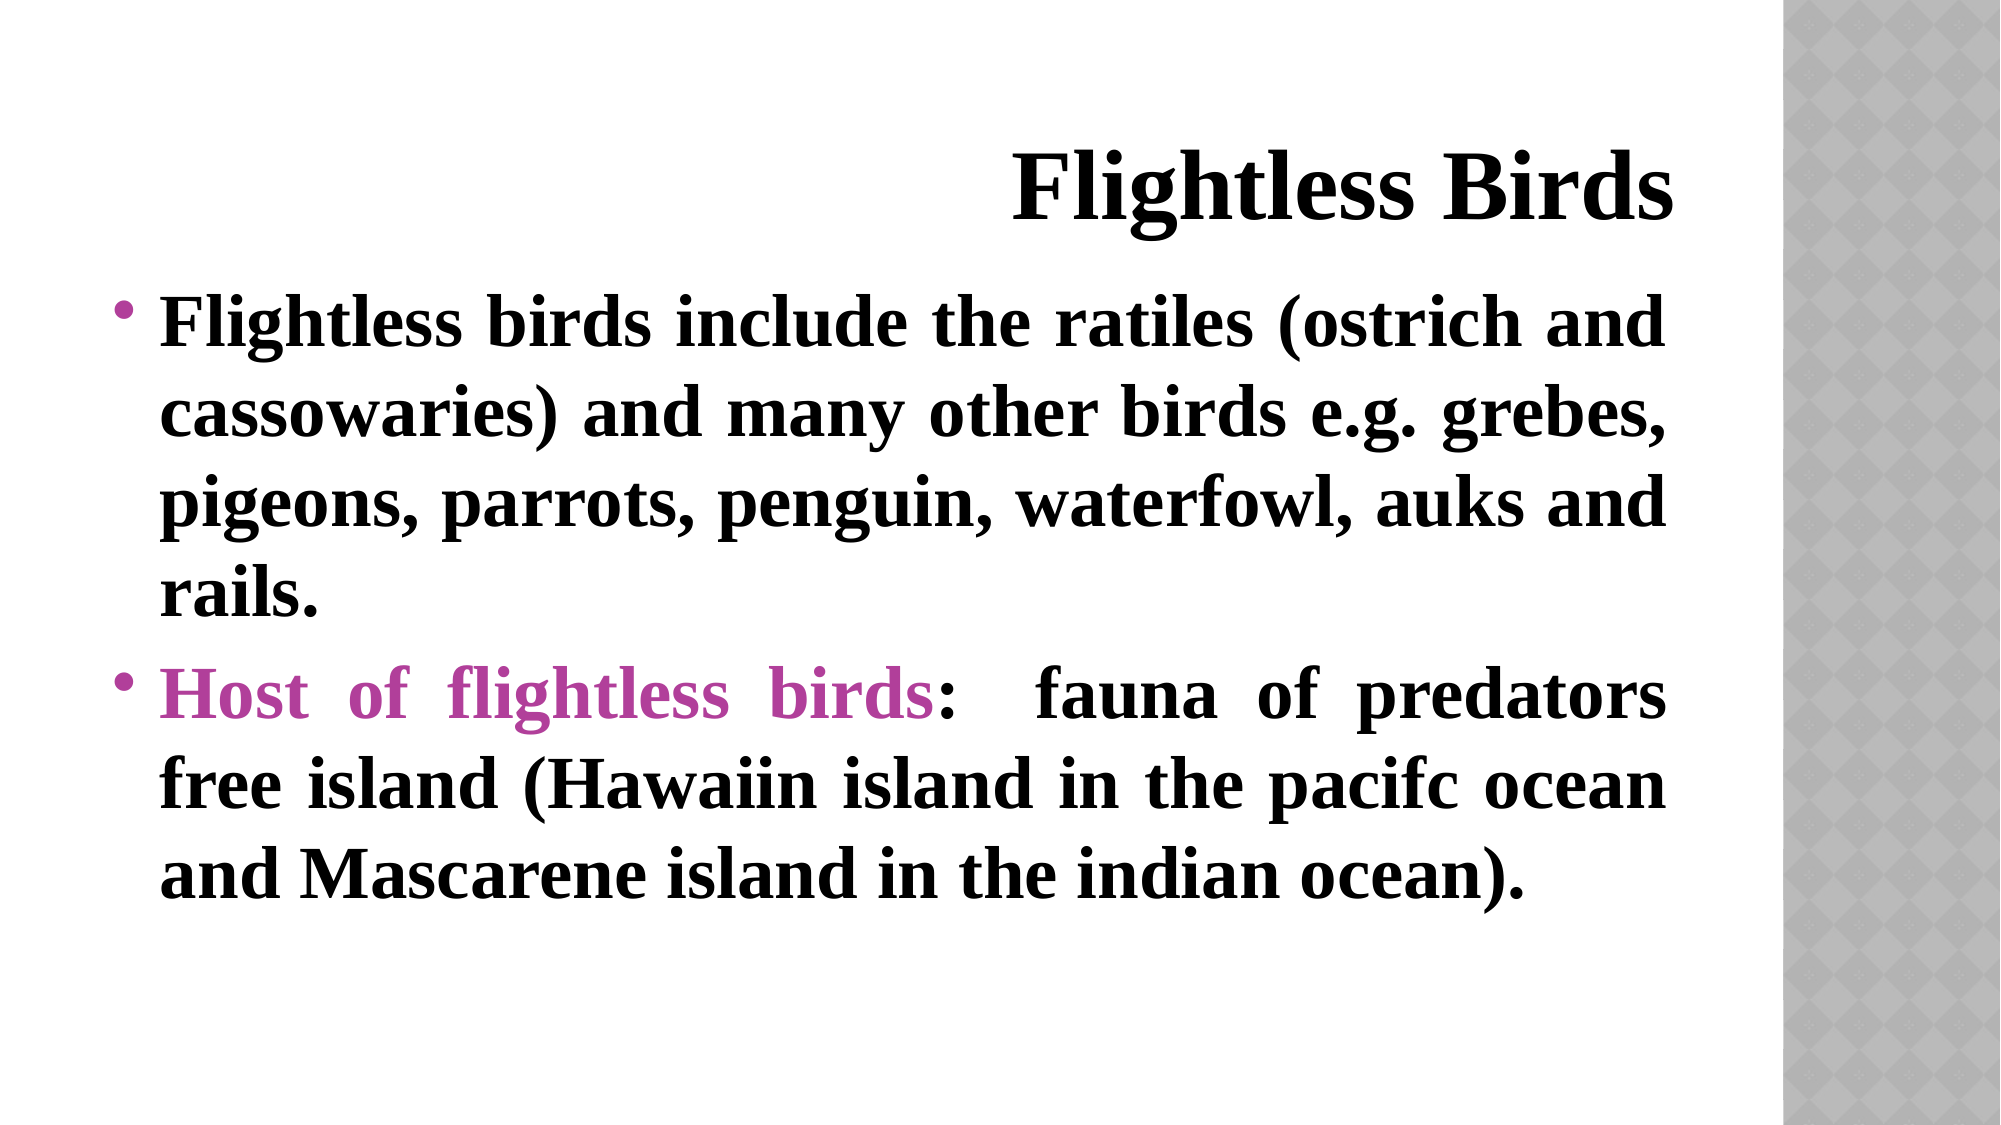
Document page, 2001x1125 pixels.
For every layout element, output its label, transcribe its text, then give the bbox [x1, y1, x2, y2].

list Flightless birds include the ratiles (ostrich and cassowaries) and many other birds e.g. grebes, pigeons, parrots, penguin, waterfowl, auks and rails. Host of flightless birds: fauna of predators free island (Hawaiin island in the pacifc ocean and Mascarene island in the indian ocean). [99, 264, 1684, 1059]
title Flightless Birds [99, 52, 1684, 240]
